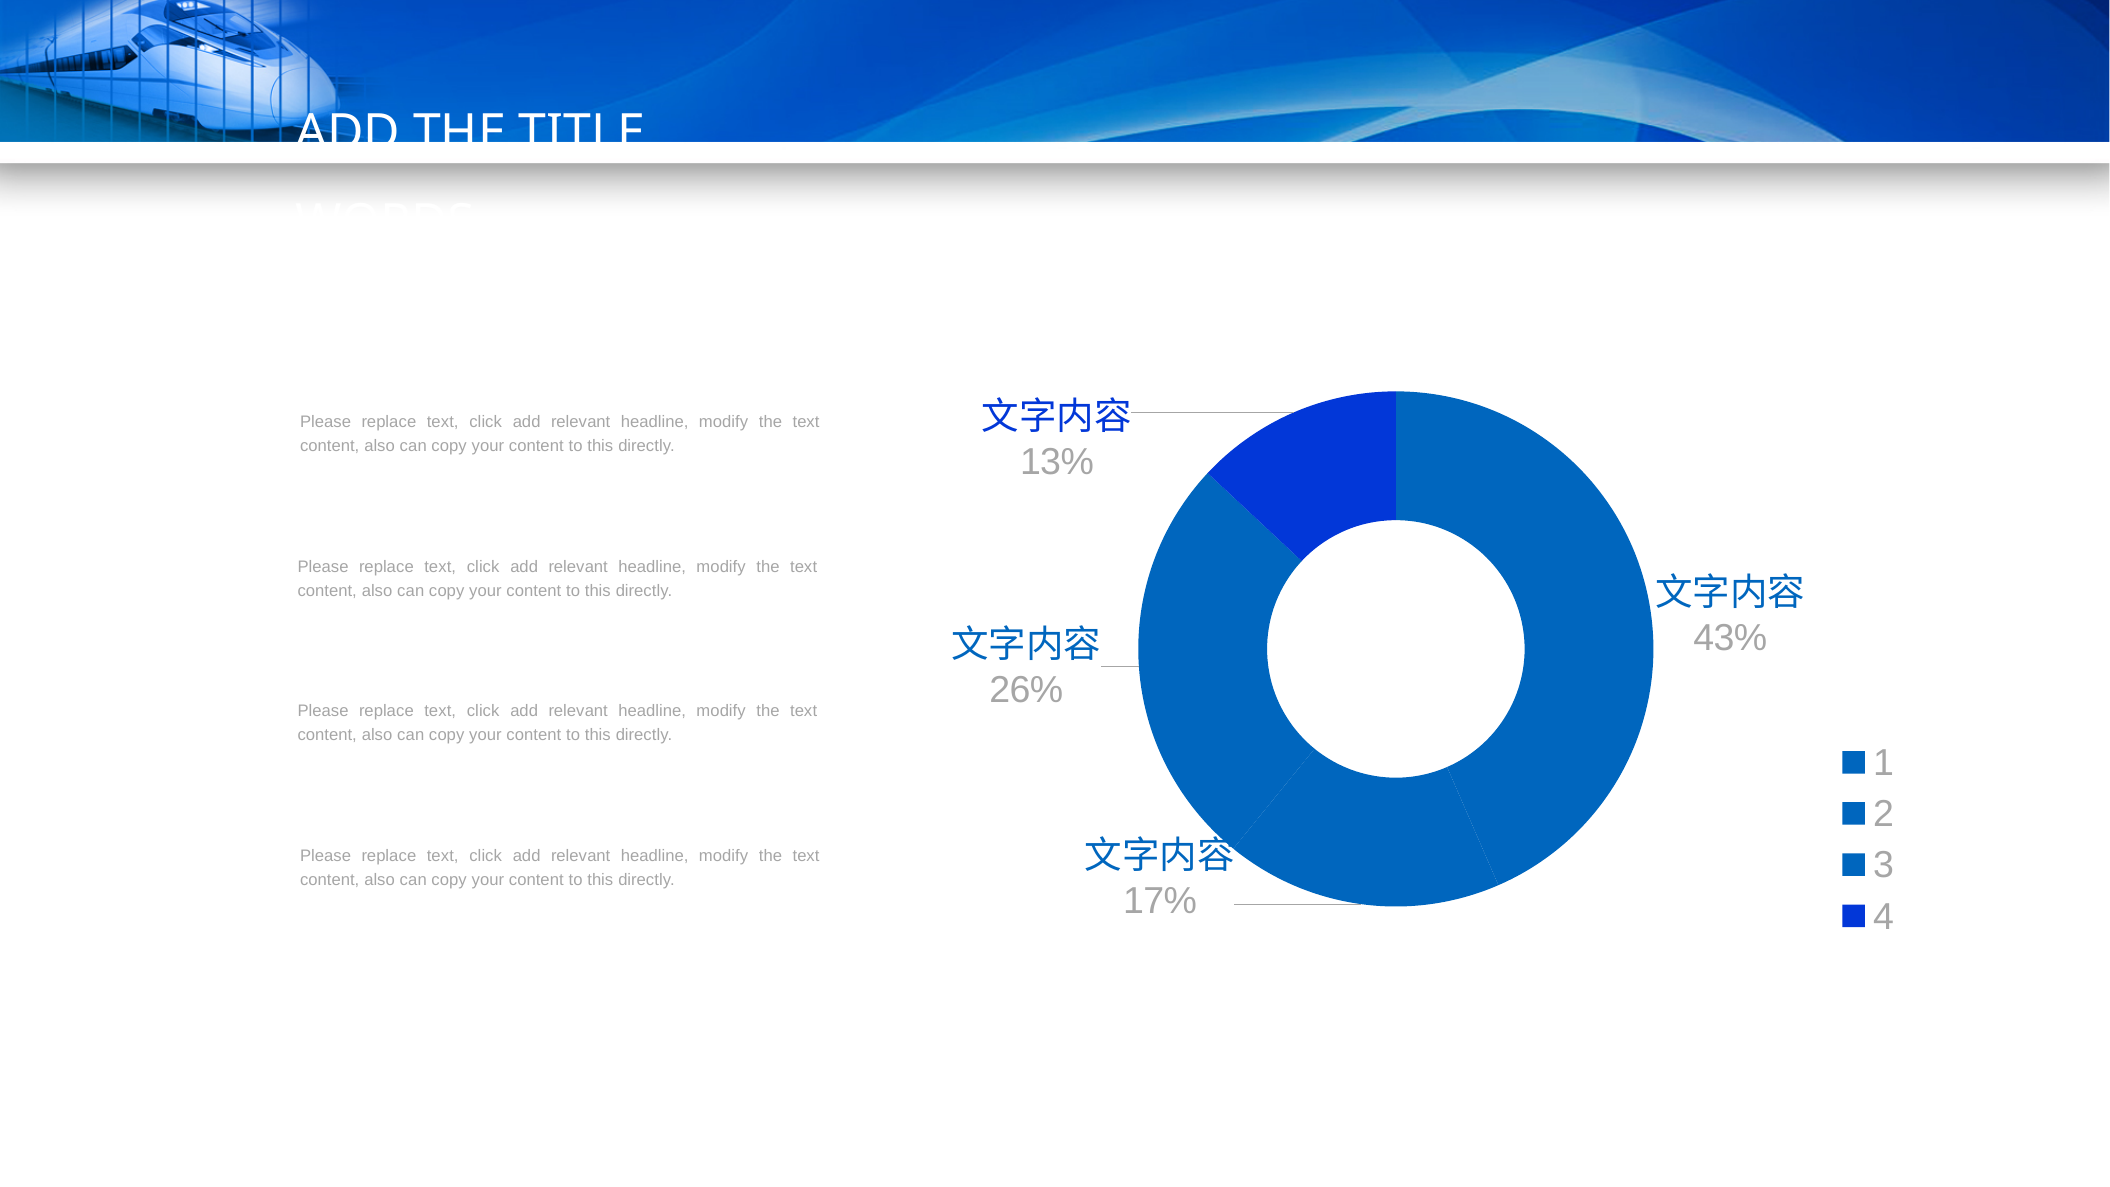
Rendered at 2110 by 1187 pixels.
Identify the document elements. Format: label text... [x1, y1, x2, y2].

text_box Please replace text, click add relevant headline, modify the text content, also can copy your content to this directly. [297, 696, 819, 744]
text_box ADD THE TITLE WORDS [280, 61, 813, 257]
text_box Please replace text, click add relevant headline, modify the text content, also can copy your content to this directly. [300, 406, 821, 455]
picture [0, 0, 2110, 1187]
text_box Please replace text, click add relevant headline, modify the text content, also can copy your content to this directly. [297, 551, 819, 600]
chart [914, 345, 1964, 961]
text_box Please replace text, click add relevant headline, modify the text content, also can copy your content to this directly. [300, 840, 821, 889]
